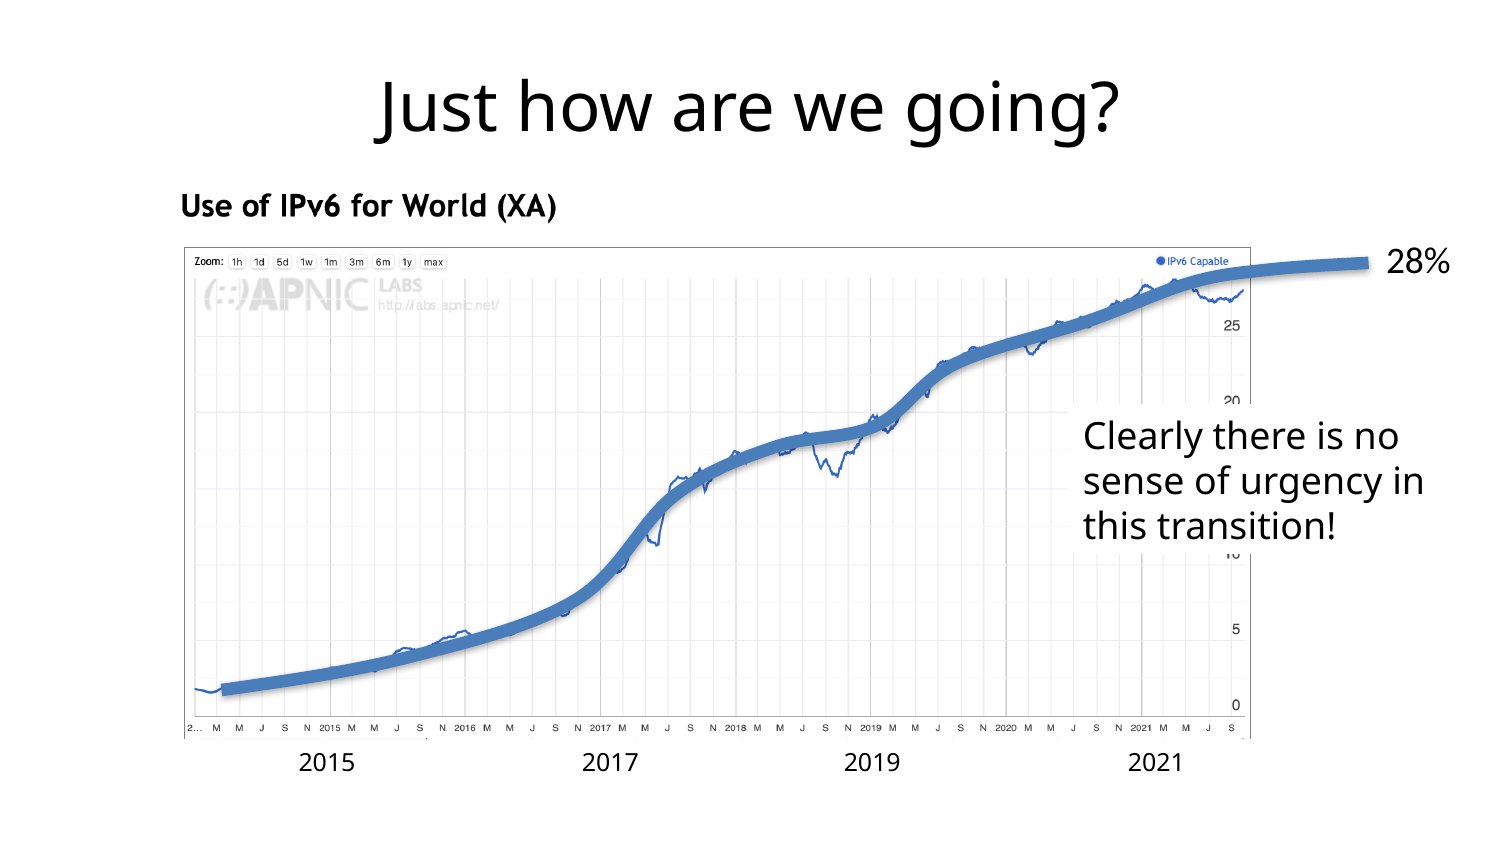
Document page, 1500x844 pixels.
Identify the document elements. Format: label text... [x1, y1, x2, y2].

text_box [1272, 262, 1369, 299]
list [176, 181, 1268, 739]
text_box Clearly there is no sense of urgency in this transition! [1272, 404, 1499, 554]
text_box 28% [1371, 228, 1466, 289]
title Just how are we going? [75, 33, 1425, 175]
text_box 2019 [828, 747, 916, 784]
text_box 2017 [567, 747, 654, 784]
text_box 2021 [1113, 747, 1200, 784]
text_box 2015 [283, 747, 371, 784]
